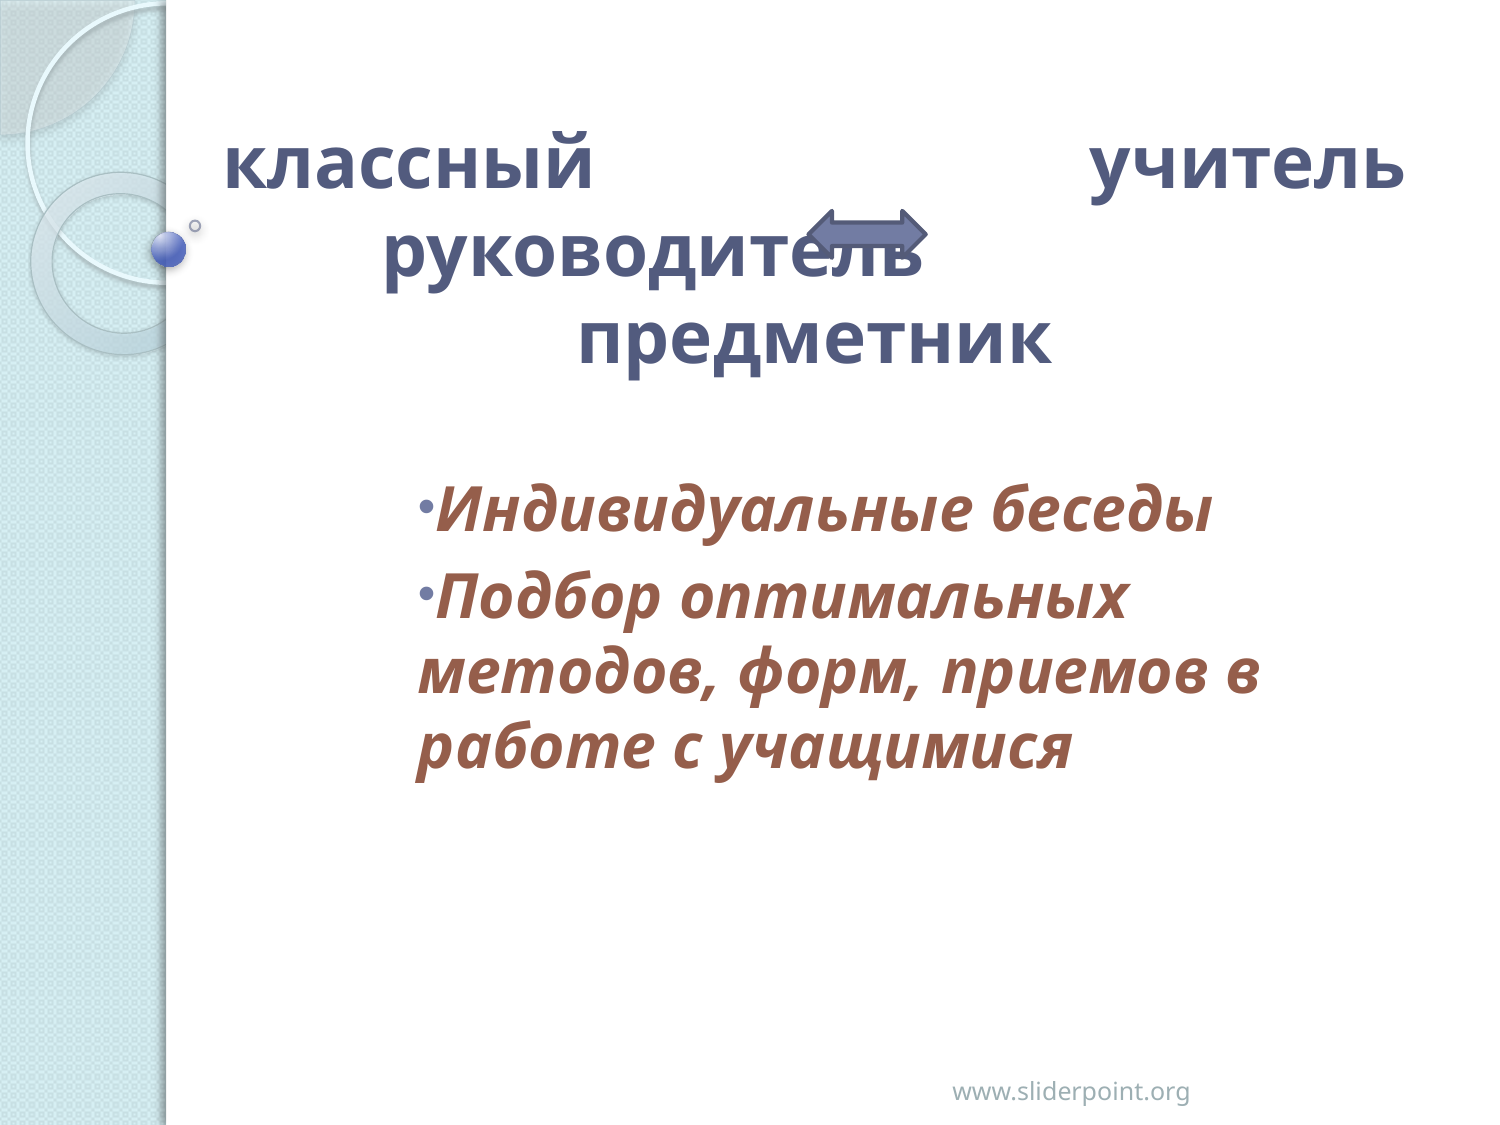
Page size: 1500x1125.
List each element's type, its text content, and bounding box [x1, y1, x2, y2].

text_box [806, 208, 928, 260]
title классный учитель руководитель предметник [152, 82, 1477, 413]
subtitle Индивидуальные беседы Подбор оптимальных методов, форм, приемов в работе с учащимися [398, 468, 1348, 903]
footer www.sliderpoint.org [937, 1034, 1413, 1113]
